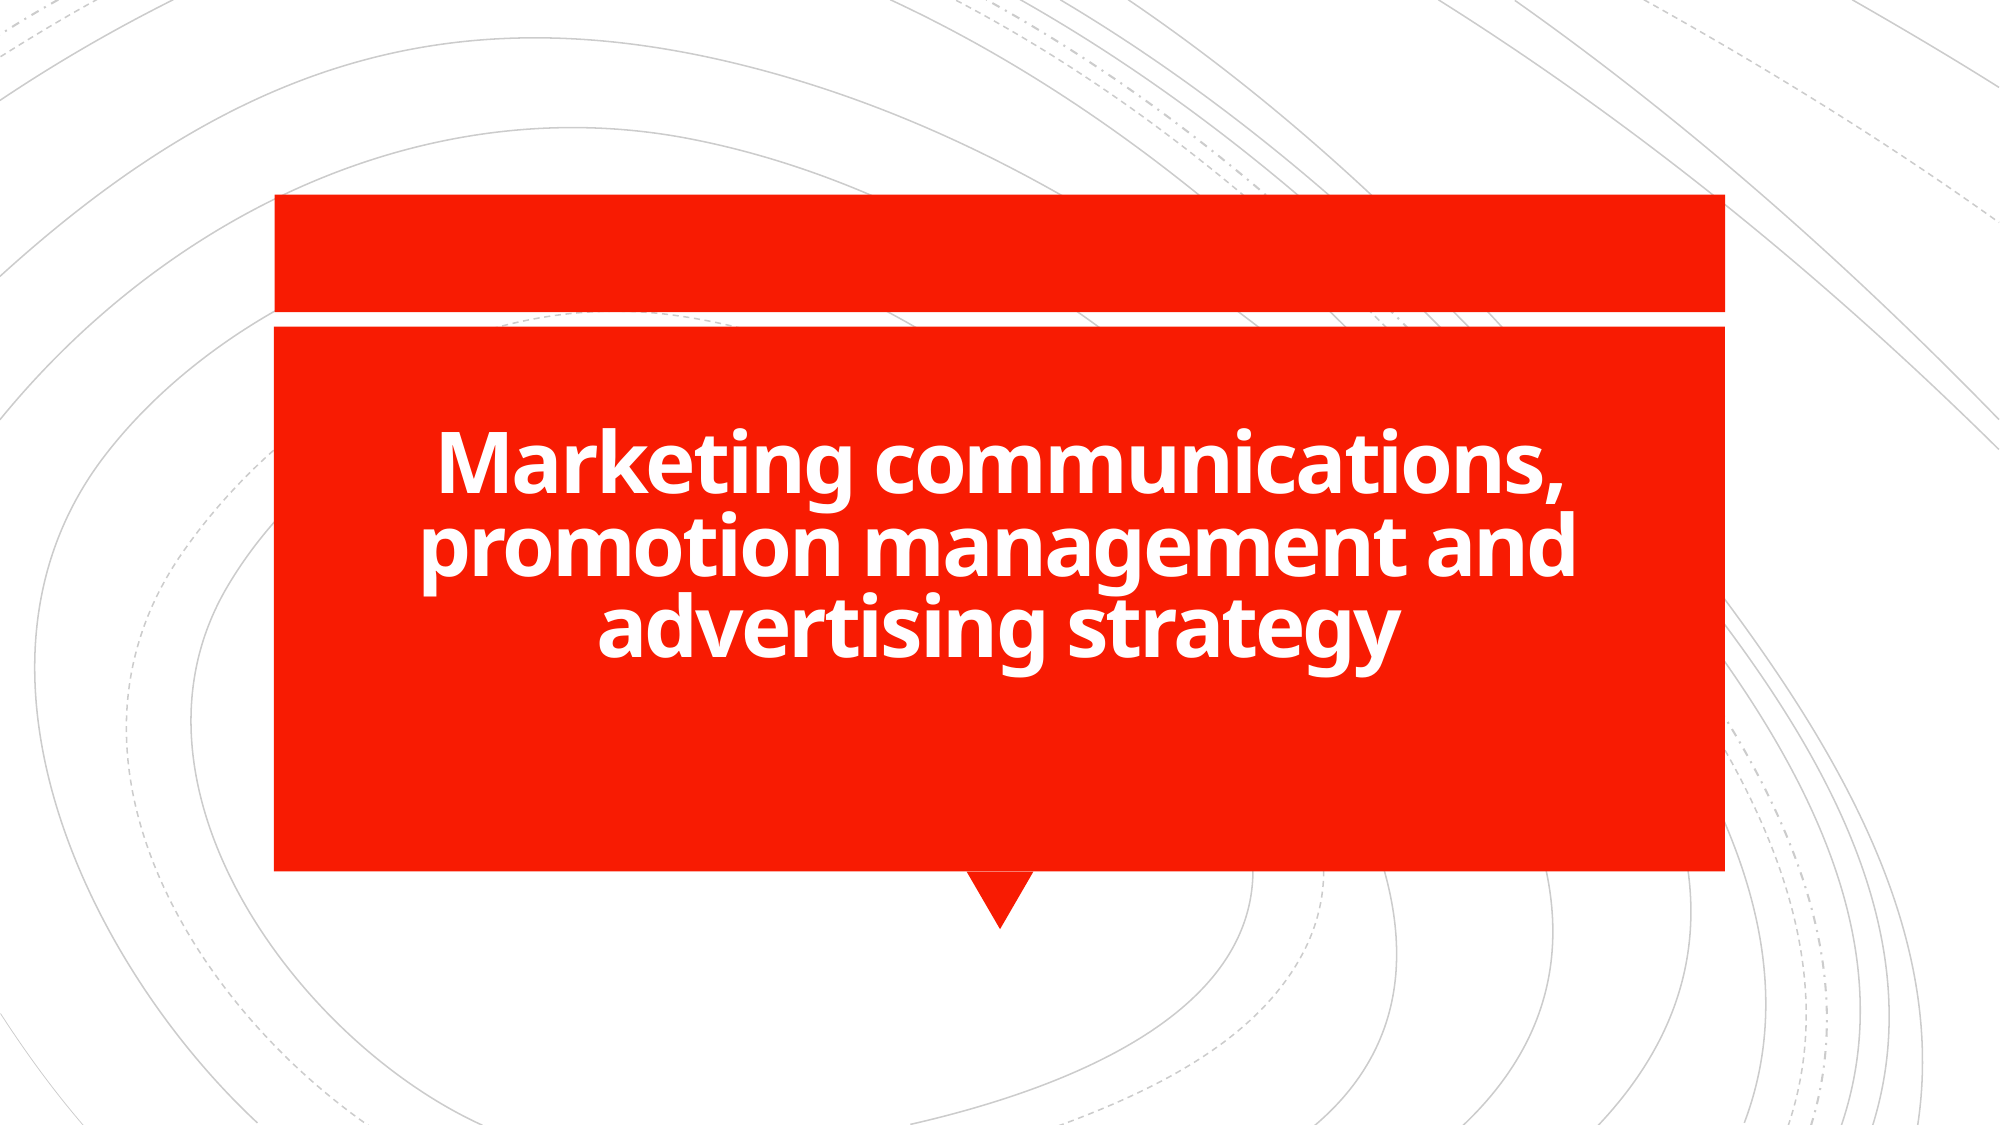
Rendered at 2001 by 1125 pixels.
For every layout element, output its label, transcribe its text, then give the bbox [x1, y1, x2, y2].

title Marketing communications, promotion management and advertising strategy [287, 387, 1712, 675]
